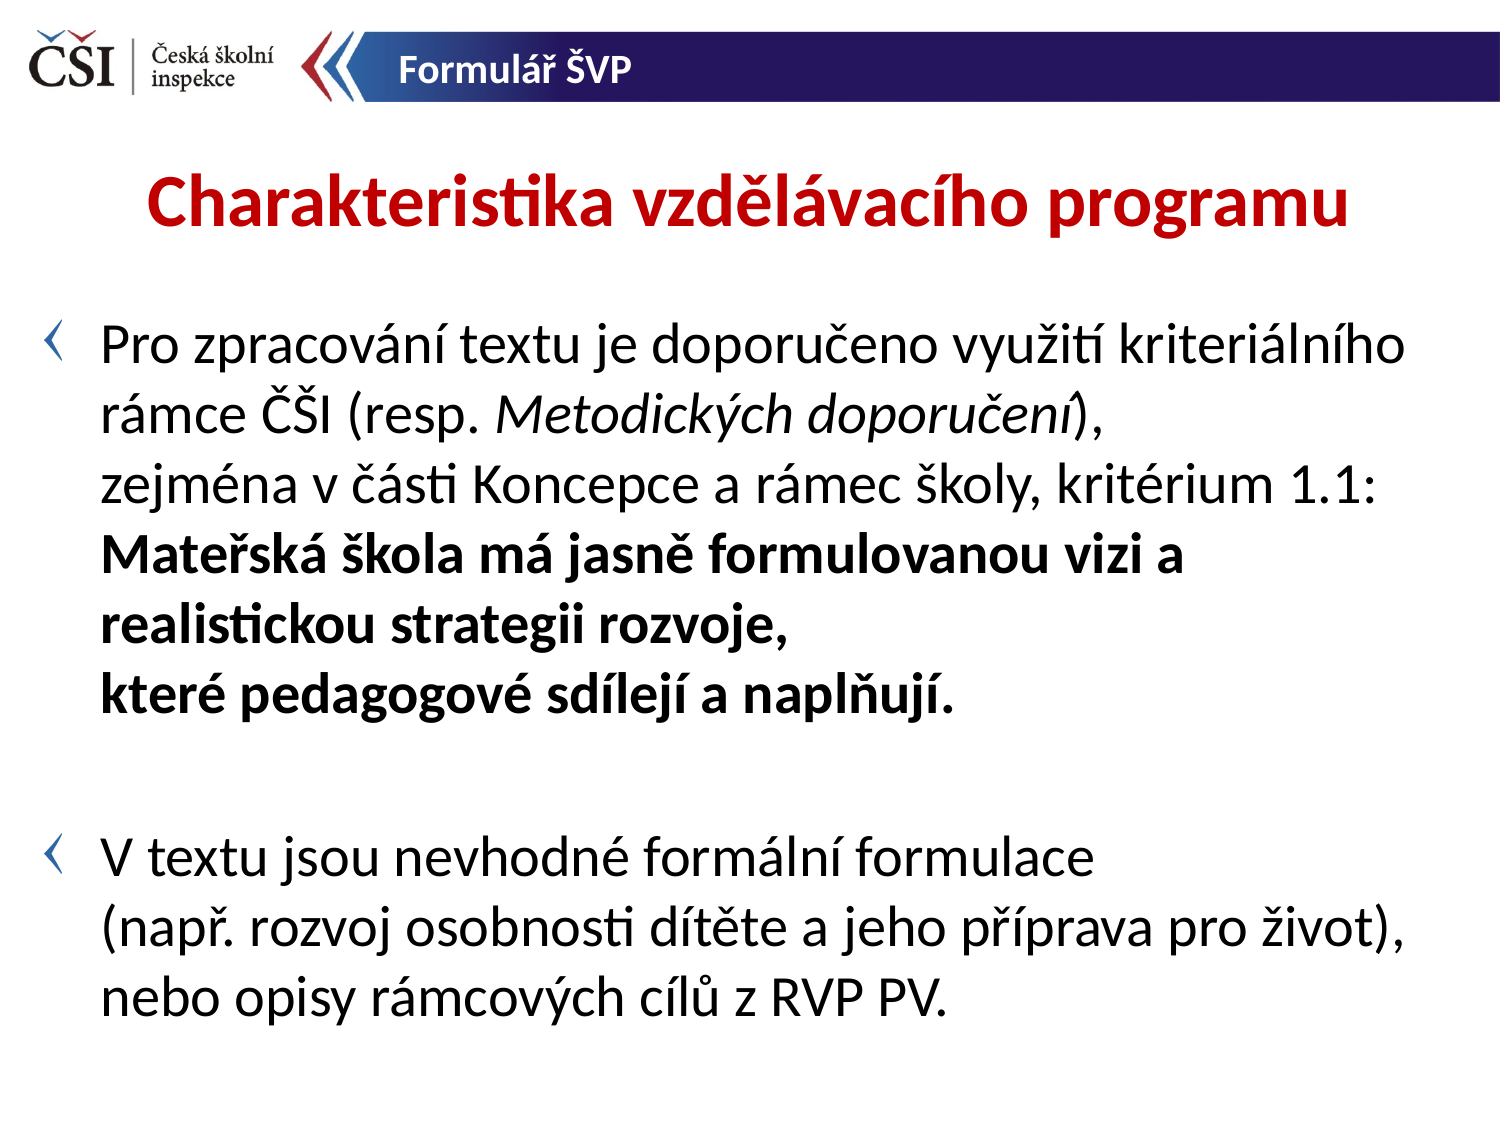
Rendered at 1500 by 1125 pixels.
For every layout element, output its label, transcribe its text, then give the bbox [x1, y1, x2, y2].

picture [44, 833, 62, 874]
list Pro zpracování textu je doporučeno využití kriteriálního rámce ČŠI (resp. Metodických doporučení), zejména v části Koncepce a rámec školy, kritérium 1.1: Mateřská škola má jasně formulovanou vizi a realistickou strategii rozvoje, které pedagogové sdílejí a naplňují. V textu jsou nevhodné formální formulace (např. rozvoj osobnosti dítěte a jeho příprava pro život), nebo opisy rámcových cílů z RVP PV. [29, 297, 1471, 1094]
picture [44, 319, 62, 361]
text_box Formulář ŠVP [383, 33, 901, 100]
picture [29, 30, 1500, 102]
list Charakteristika vzdělávacího programu [29, 125, 1471, 268]
